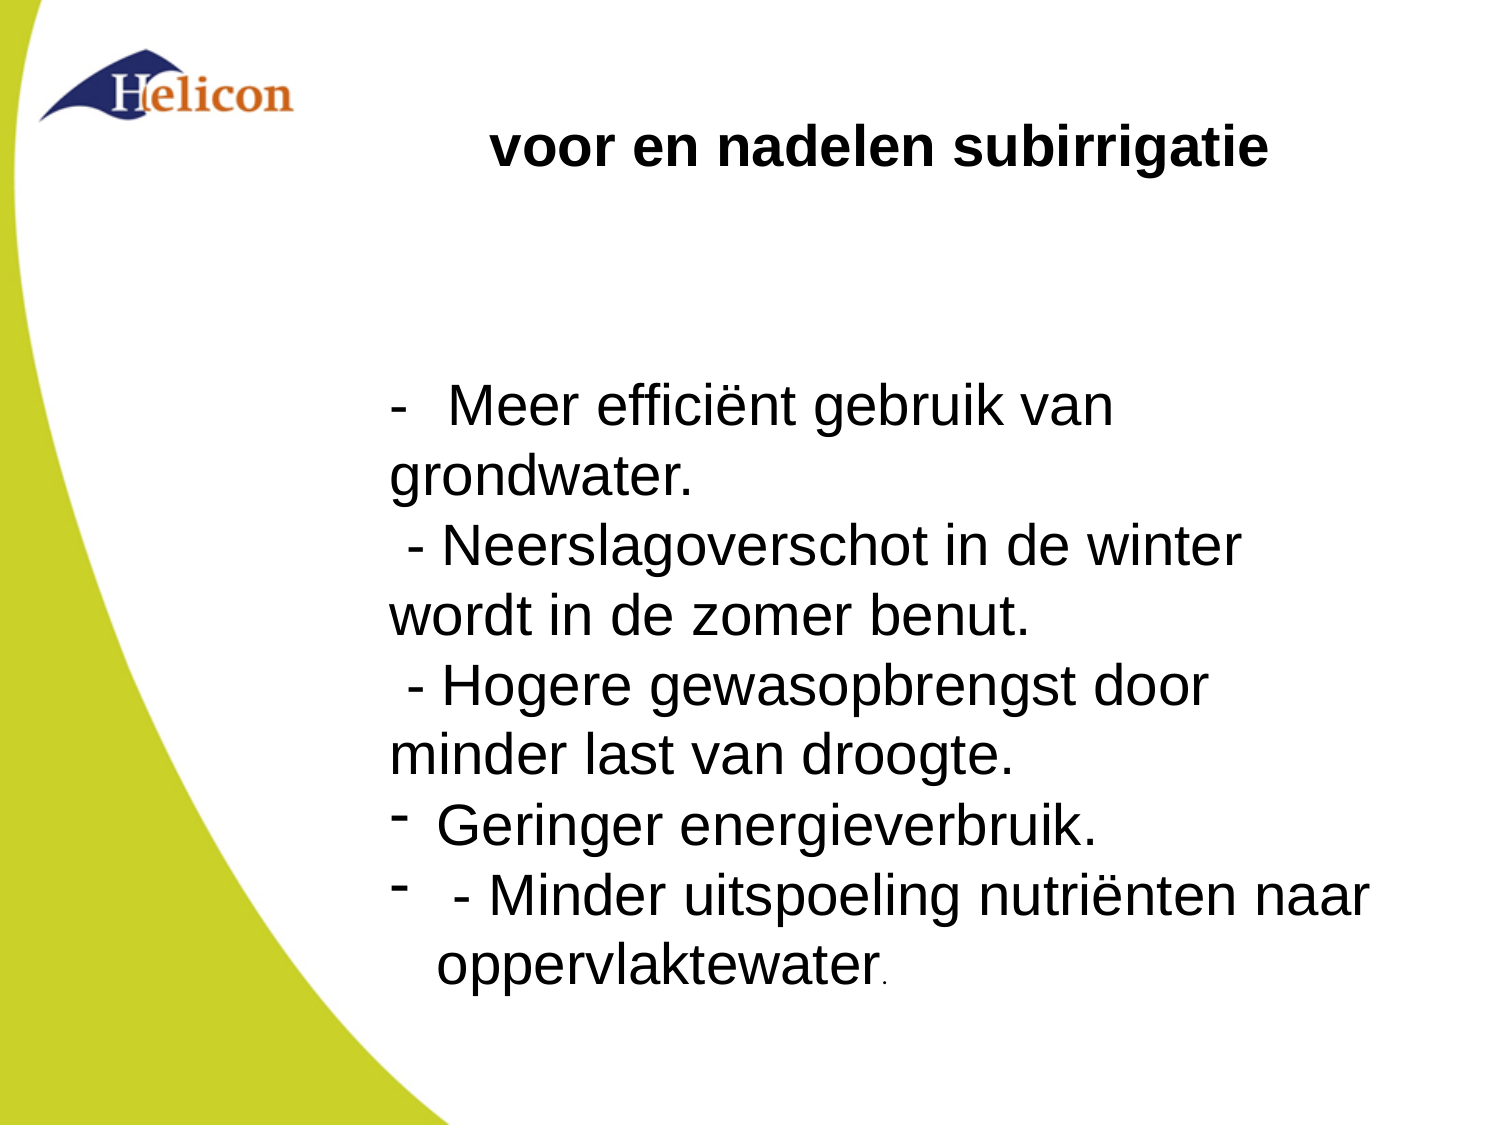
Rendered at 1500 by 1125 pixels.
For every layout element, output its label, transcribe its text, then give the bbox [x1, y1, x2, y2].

picture [0, 0, 1500, 1125]
title voor en nadelen subirrigatie [324, 54, 1415, 161]
text_box - Meer efficiënt gebruik van grondwater. - Neerslagoverschot in de winter wordt in de zomer benut. - Hogere gewasopbrengst door minder last van droogte. Geringer energieverbruik. - Minder uitspoeling nutriënten naar oppervlaktewater. [375, 314, 1388, 1049]
